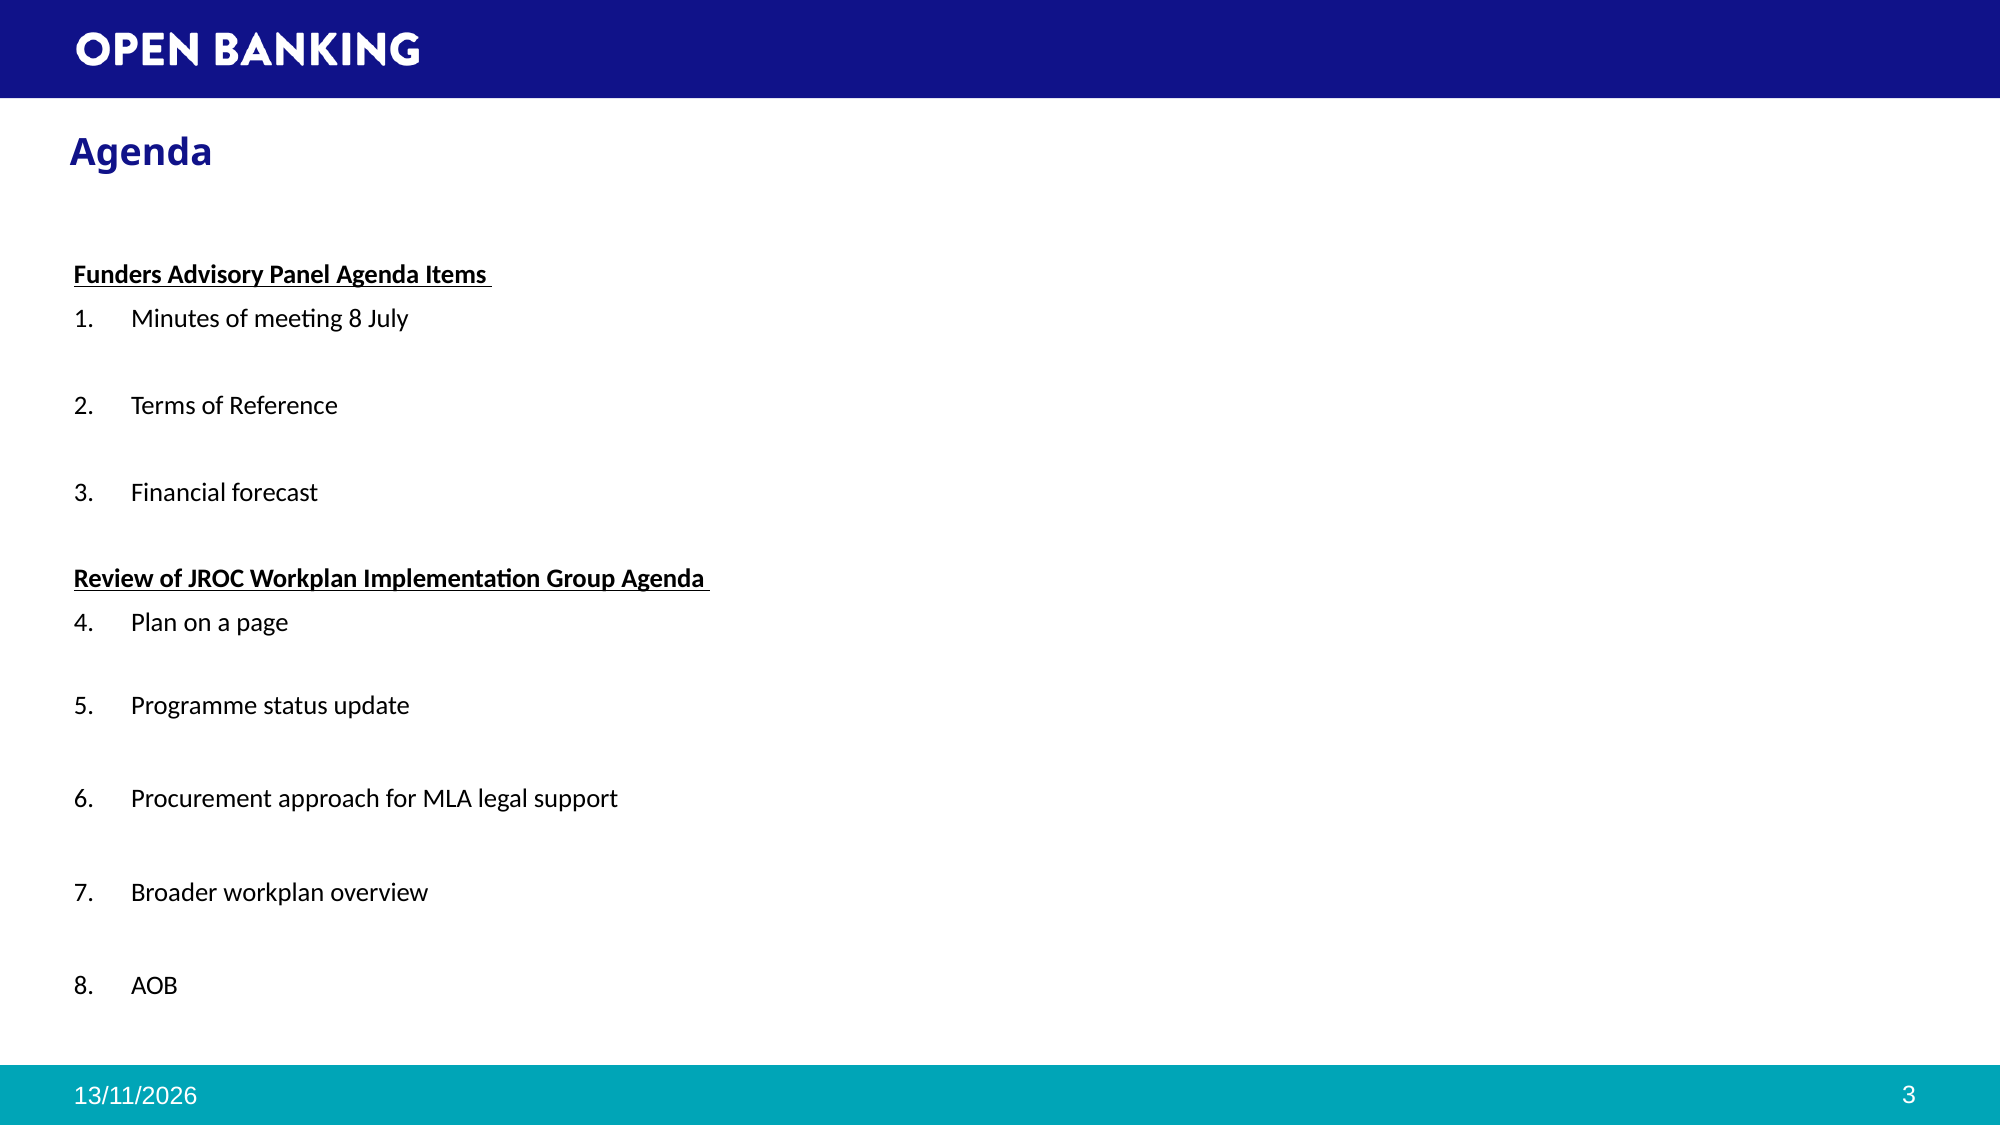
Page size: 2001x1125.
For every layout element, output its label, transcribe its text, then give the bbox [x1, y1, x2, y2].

picture [43, 0, 452, 99]
title Agenda [54, 125, 1629, 207]
list Funders Advisory Panel Agenda Items Minutes of meeting 8 July Terms of Reference Financial forecast Review of JROC Workplan Implementation Group Agenda Plan on a page Programme status update Procurement approach for MLA legal support Broader workplan overview AOB [59, 206, 1936, 1018]
footer [662, 1064, 1338, 1124]
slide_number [59, 1065, 509, 1125]
slide_number 3 [1412, 1064, 1932, 1124]
